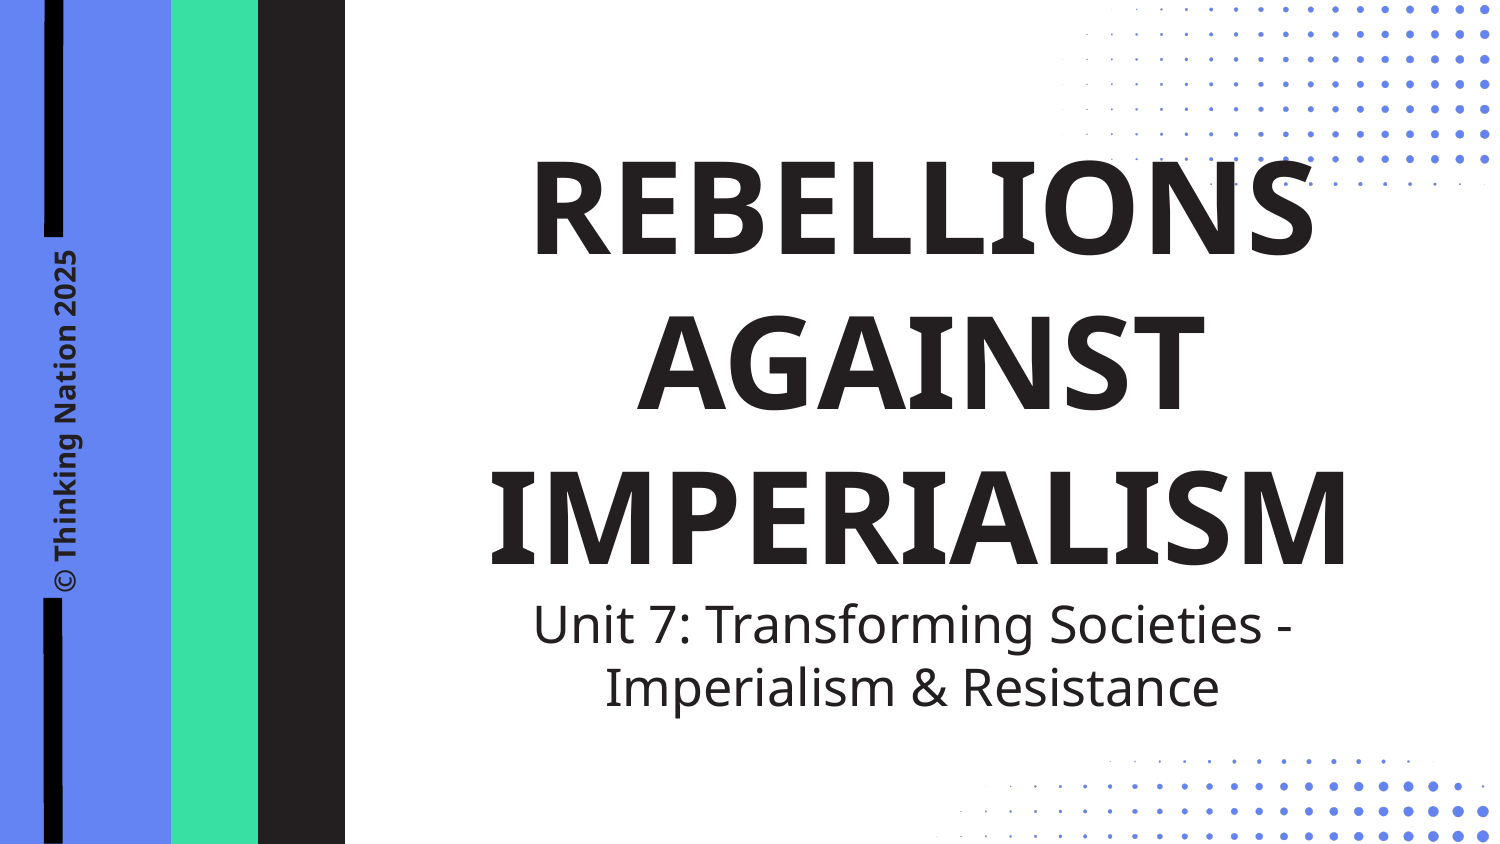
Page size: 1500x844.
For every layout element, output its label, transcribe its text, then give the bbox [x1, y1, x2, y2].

text_box Unit 7: Transforming Societies - Imperialism & Resistance [395, 591, 1432, 717]
text_box [1037, 0, 1500, 125]
text_box [911, 759, 1500, 844]
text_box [0, 0, 346, 844]
text_box REBELLIONS AGAINST IMPERIALISM [350, 125, 1500, 591]
